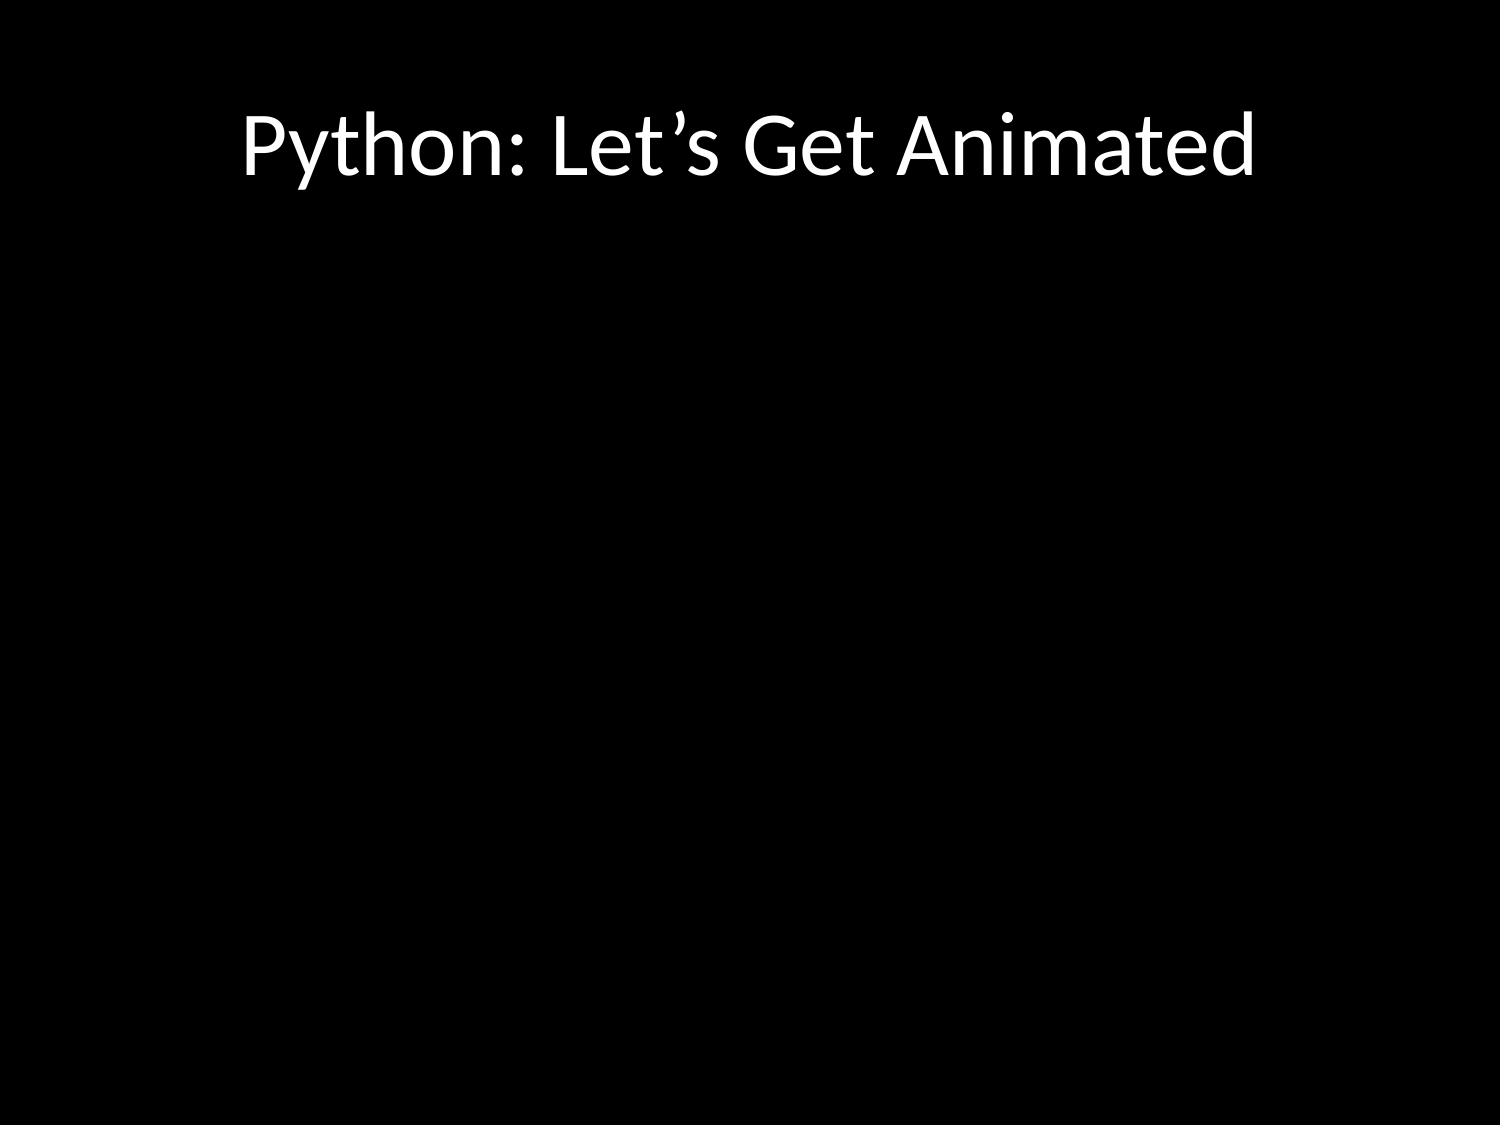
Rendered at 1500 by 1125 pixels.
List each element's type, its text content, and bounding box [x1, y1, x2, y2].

title Python: Let’s Get Animated [75, 45, 1425, 233]
